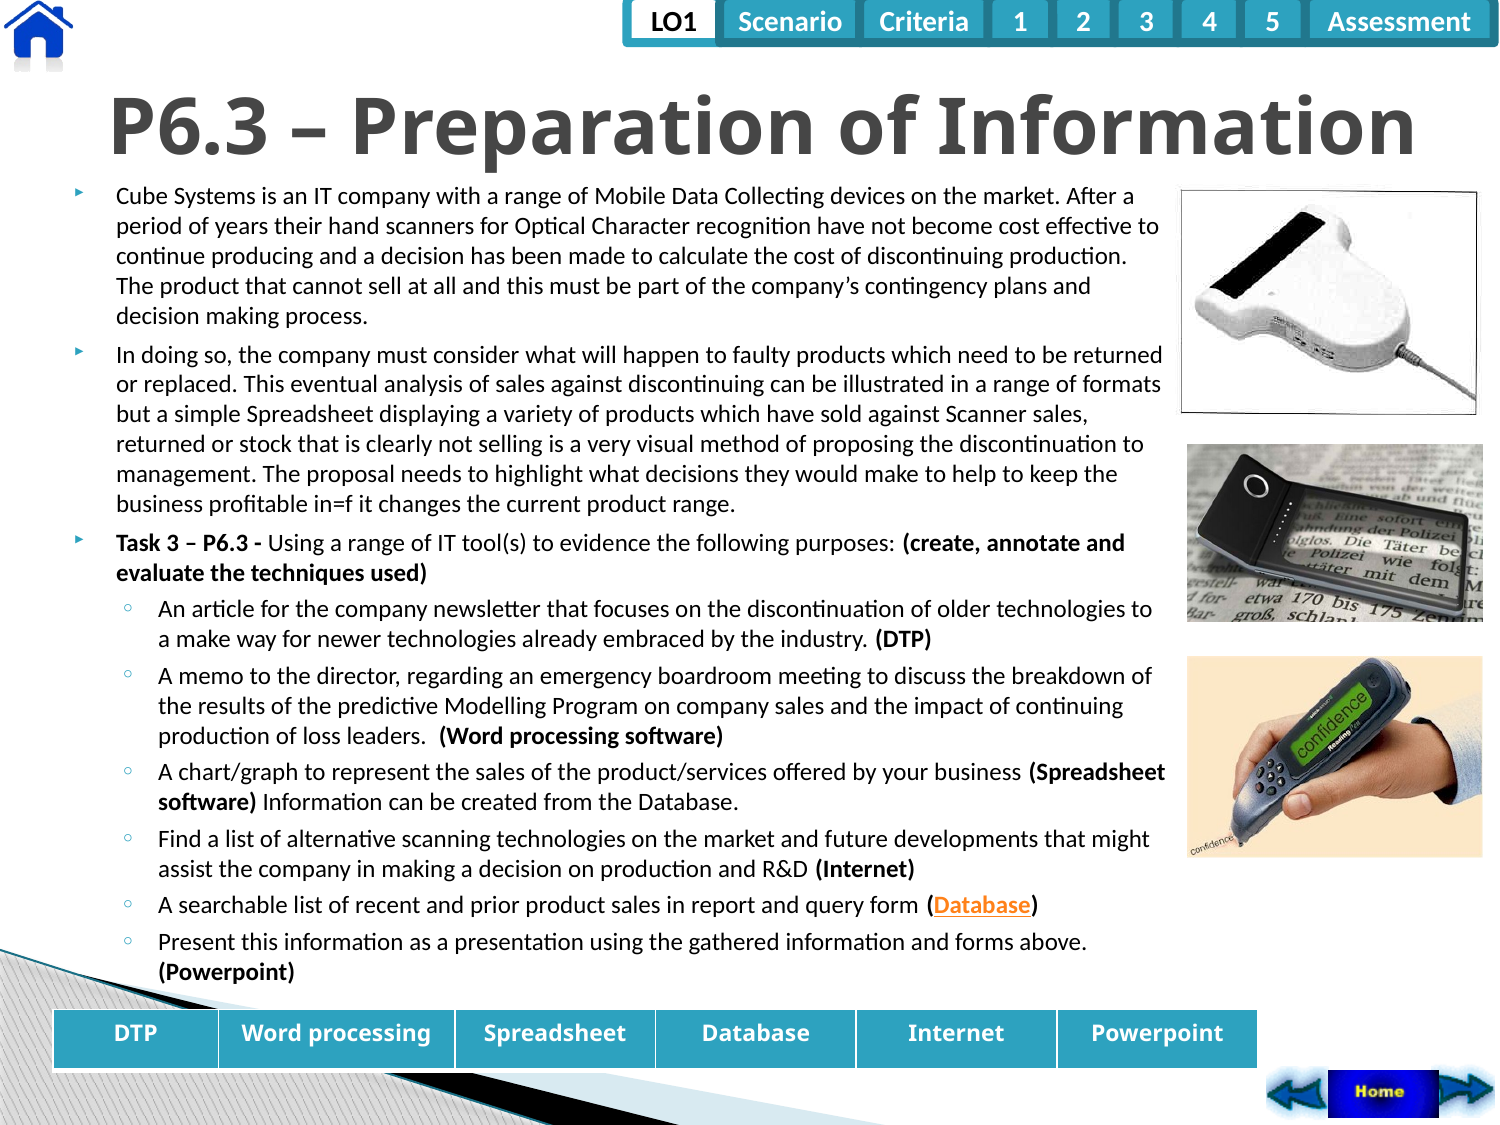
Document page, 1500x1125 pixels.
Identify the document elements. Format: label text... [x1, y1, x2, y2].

picture [1266, 1055, 1495, 1125]
picture [1174, 184, 1482, 421]
table_header Word processing [219, 1010, 454, 1068]
table_header Database [656, 1010, 855, 1068]
table_header Spreadsheet [456, 1010, 655, 1068]
picture [1186, 656, 1483, 858]
table_header DTP [54, 1010, 218, 1068]
picture [0, 0, 77, 91]
list Cube Systems is an IT company with a range of Mobile Data Collecting devices on the market. After a period of years their hand scanners for Optical Character recognition have not become cost effective to continue producing and a decision has been made to calculate the cost of discontinuing production. The product that cannot sell at all and this must be part of the company’s contingency plans and decision making process. In doing so, the company must consider what will happen to faulty products which need to be returned or replaced. This eventual analysis of sales against discontinuing can be illustrated in a range of formats but a simple Spreadsheet displaying a variety of products which have sold against Scanner sales, returned or stock that is clearly not selling is a very visual method of proposing the discontinuation to management. The proposal needs to highlight what decisions they would make to help to keep the business profitable in=f it changes the current product range. Task 3 – P6.3 - Using a range of IT tool(s) to evidence the following purposes: (create, annotate and evaluate the techniques used) An article for the company newsletter that focuses on the discontinuation of older technologies to a make way for newer technologies already embraced by the industry. (DTP) A memo to the director, regarding an emergency boardroom meeting to discuss the breakdown of the results of the predictive Modelling Program on company sales and the impact of continuing production of loss leaders. (Word processing software) A chart/graph to represent the sales of the product/services offered by your business (Spreadsheet software) Information can be created from the Database. Find a list of alternative scanning technologies on the market and future developments that might assist the company in making a decision on production and R&D (Internet) A searchable list of recent and prior product sales in report and query form (Database) Present this information as a presentation using the gathered information and forms above. (Powerpoint) [41, 172, 1188, 976]
title P6.3 – Preparation of Information [88, 54, 1439, 171]
table_header Powerpoint [1058, 1010, 1257, 1068]
picture [1187, 444, 1483, 622]
table_header Internet [857, 1010, 1056, 1068]
